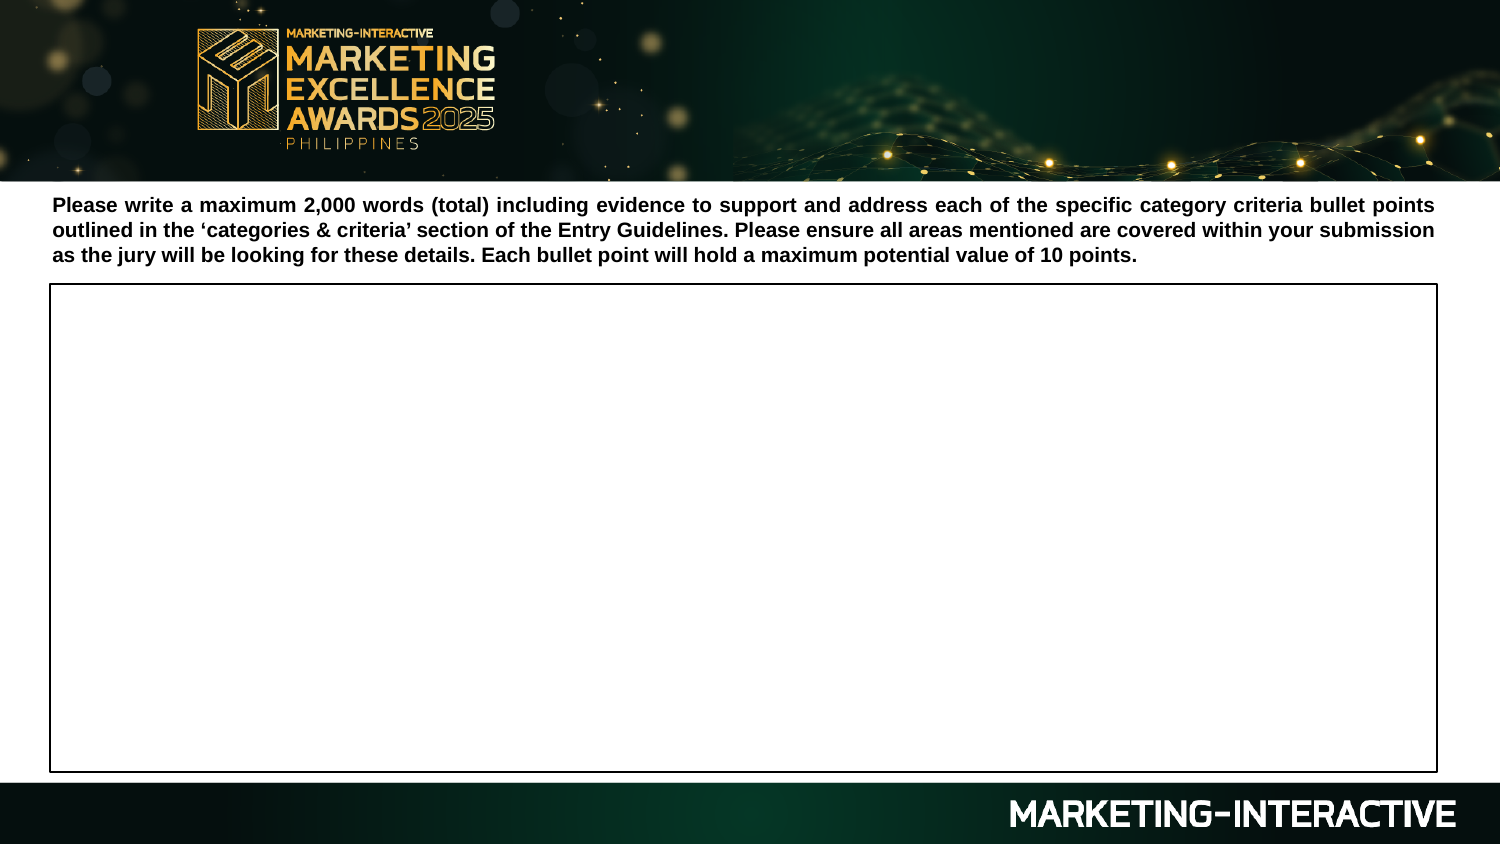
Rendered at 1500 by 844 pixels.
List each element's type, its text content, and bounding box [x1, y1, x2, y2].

picture [0, 0, 1500, 844]
text_box [48, 282, 1440, 774]
text_box Please write a maximum 2,000 words (total) including evidence to support and address each of the specific category criteria bullet points outlined in the ‘categories & criteria’ section of the Entry Guidelines. Please ensure all areas mentioned are covered within your submission as the jury will be looking for these details. Each bullet point will hold a maximum potential value of 10 points. [37, 184, 1450, 275]
